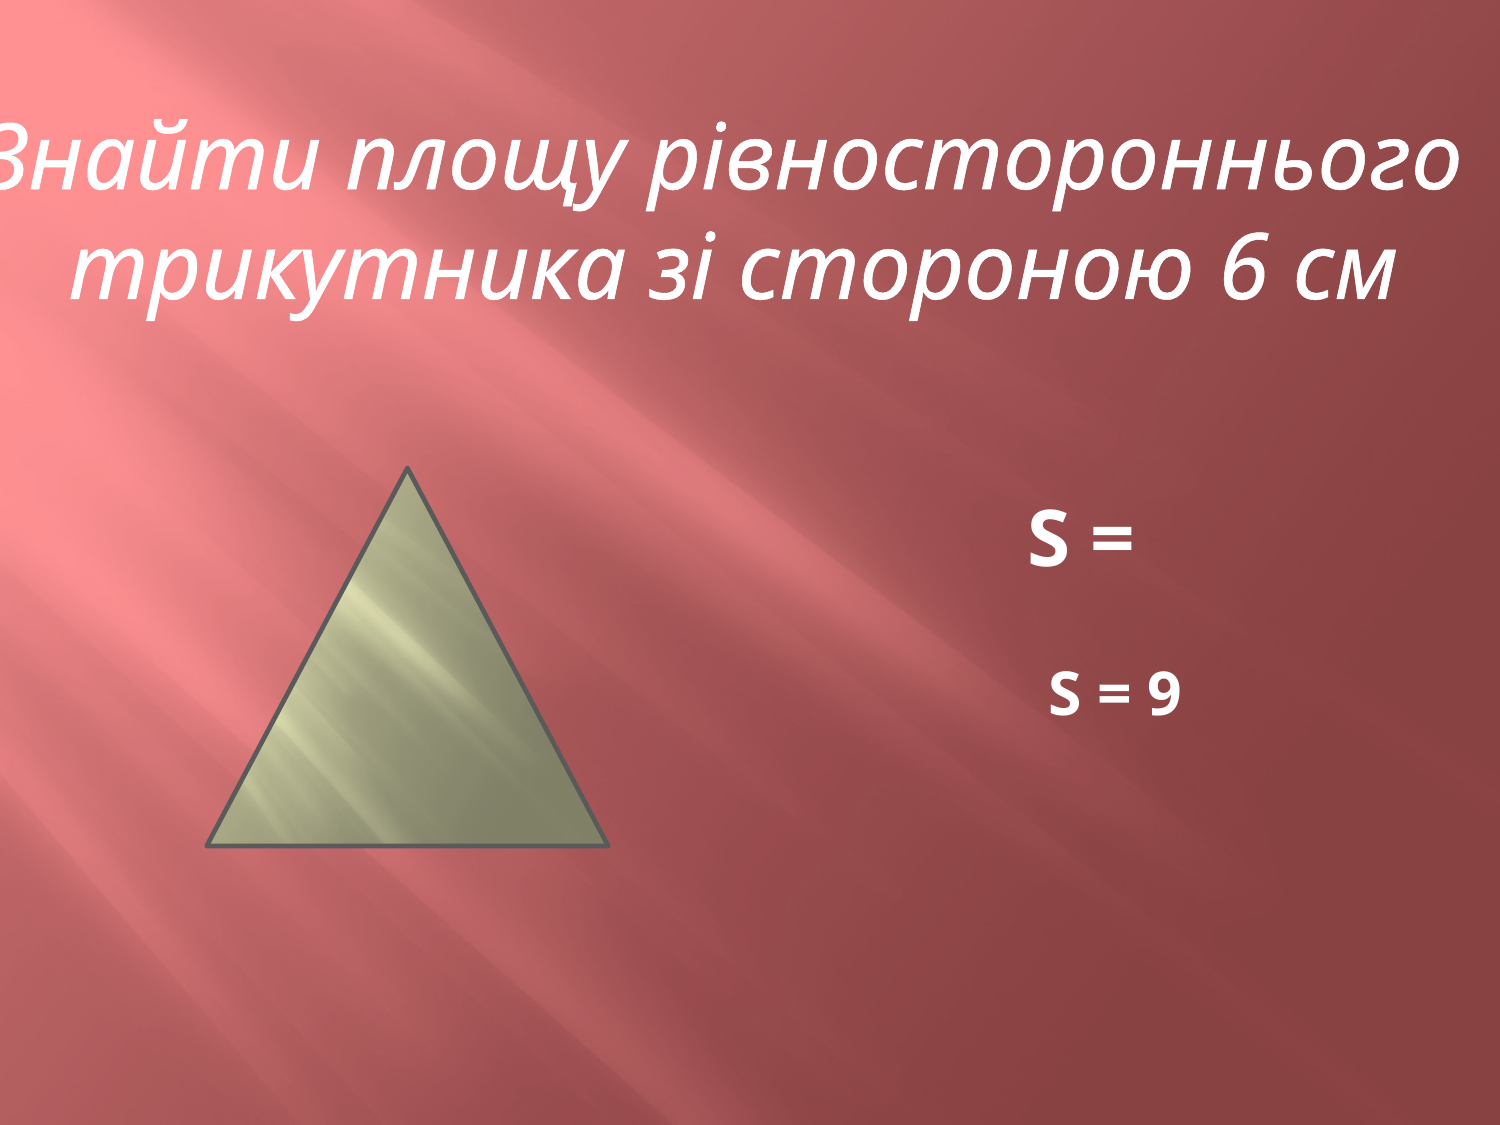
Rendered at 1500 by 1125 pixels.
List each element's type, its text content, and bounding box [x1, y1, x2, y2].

text_box [204, 465, 611, 849]
text_box Знайти площу рівностороннього трикутника зі стороною 6 см [0, 89, 1500, 325]
